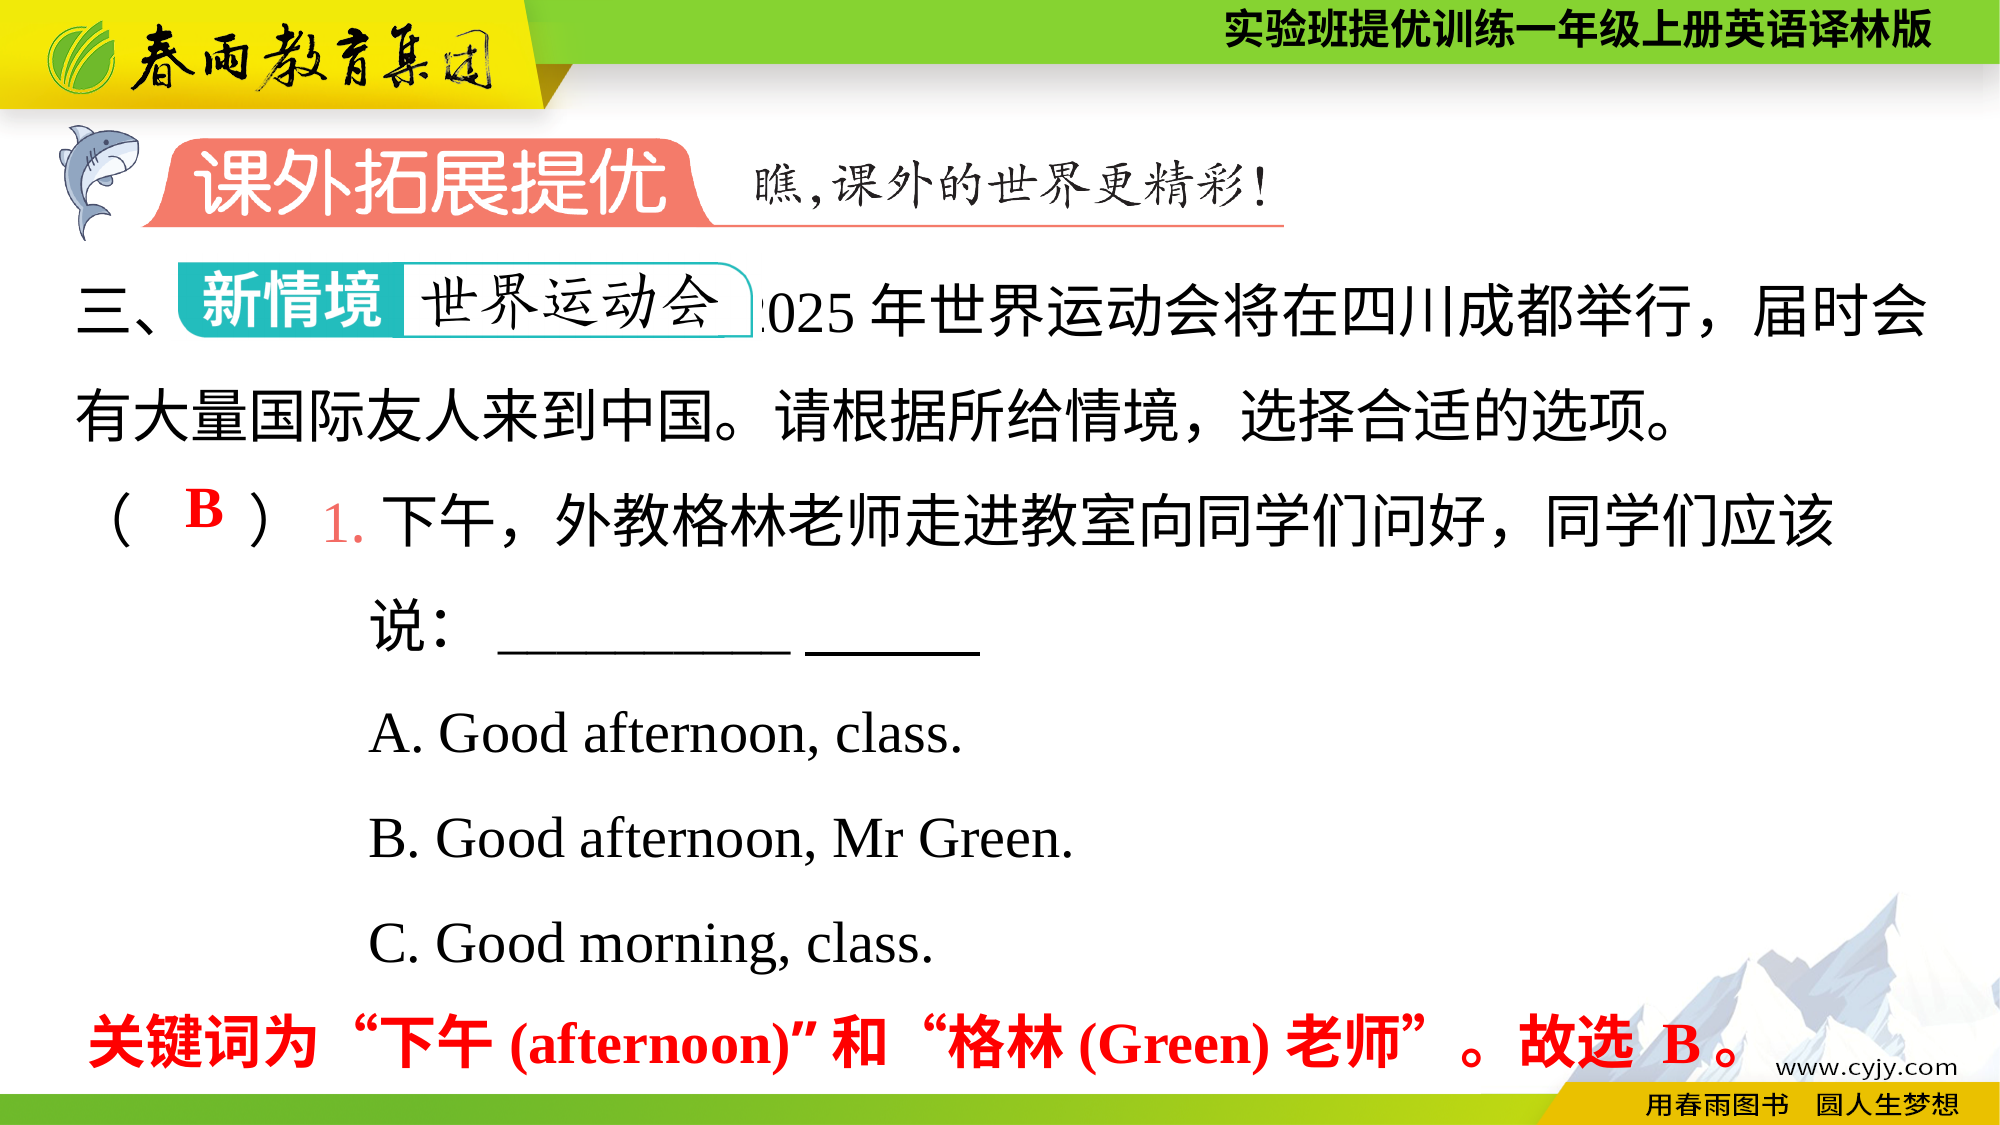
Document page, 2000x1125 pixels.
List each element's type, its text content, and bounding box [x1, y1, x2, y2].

text_box 关键词为“下午(afternoon)”和“格林(Green)老师”。故选 B。 [72, 962, 1957, 1083]
text_box B [170, 461, 240, 547]
picture [0, 0, 2000, 1125]
list 三、 2025年世界运动会将在四川成都举行，届时会有大量国际友人来到中国。请根据所给情境，选择合适的选项。 （ ）1.下午，外教格林老师走进教室向同学们问好，同学们应该 说：__________ A. Good afternoon, class. B. Good afternoon, Mr Green. C. Good morning, class. [59, 231, 1944, 989]
